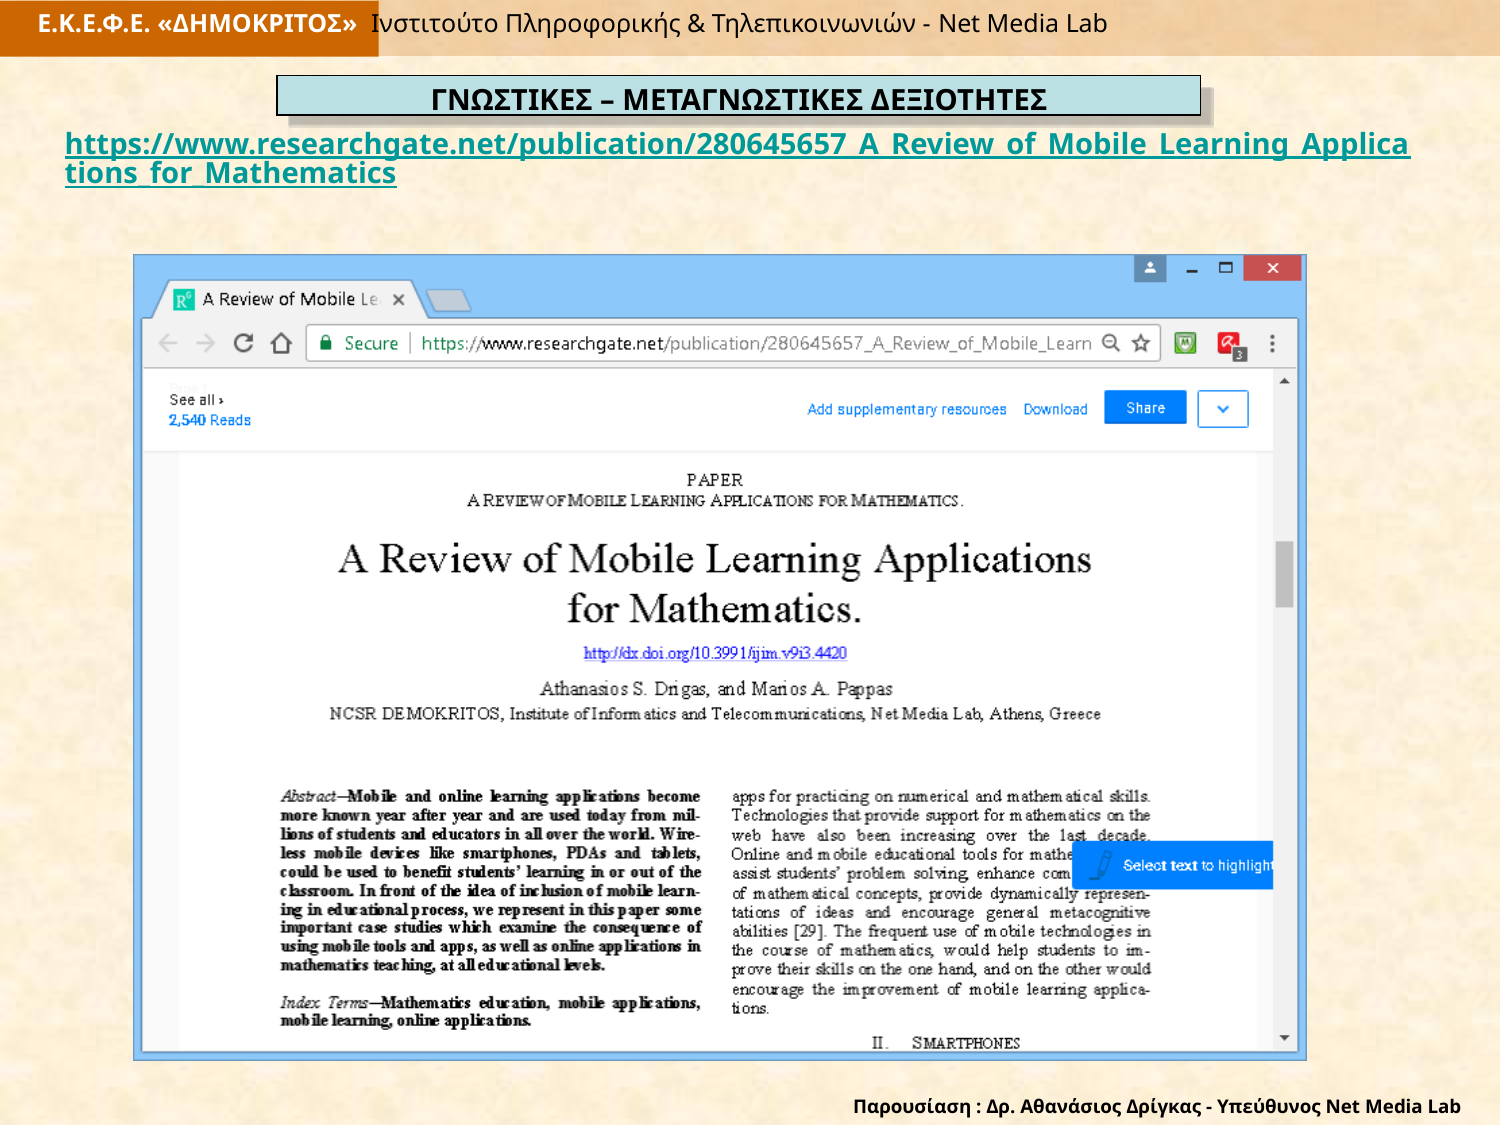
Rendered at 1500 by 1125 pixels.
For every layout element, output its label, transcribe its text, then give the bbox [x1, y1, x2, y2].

picture [0, 56, 1500, 1125]
text_box Παρουσίαση : Δρ. Αθανάσιος Δρίγκας - Υπεύθυνος Net Media Lab [838, 1087, 1500, 1125]
text_box [0, 0, 379, 57]
text_box Ε.Κ.Ε.Φ.Ε. «ΔΗΜΟΚΡΙΤΟΣ» Ινστιτούτο Πληροφορικής & Τηλεπικοινωνιών - Net Media Lab [22, 0, 1364, 45]
text_box [377, 0, 1500, 56]
text_box https://www.researchgate.net/publication/280645657_A_Review_of_Mobile_Learning_Applications_for_Mathematics [49, 73, 1429, 215]
